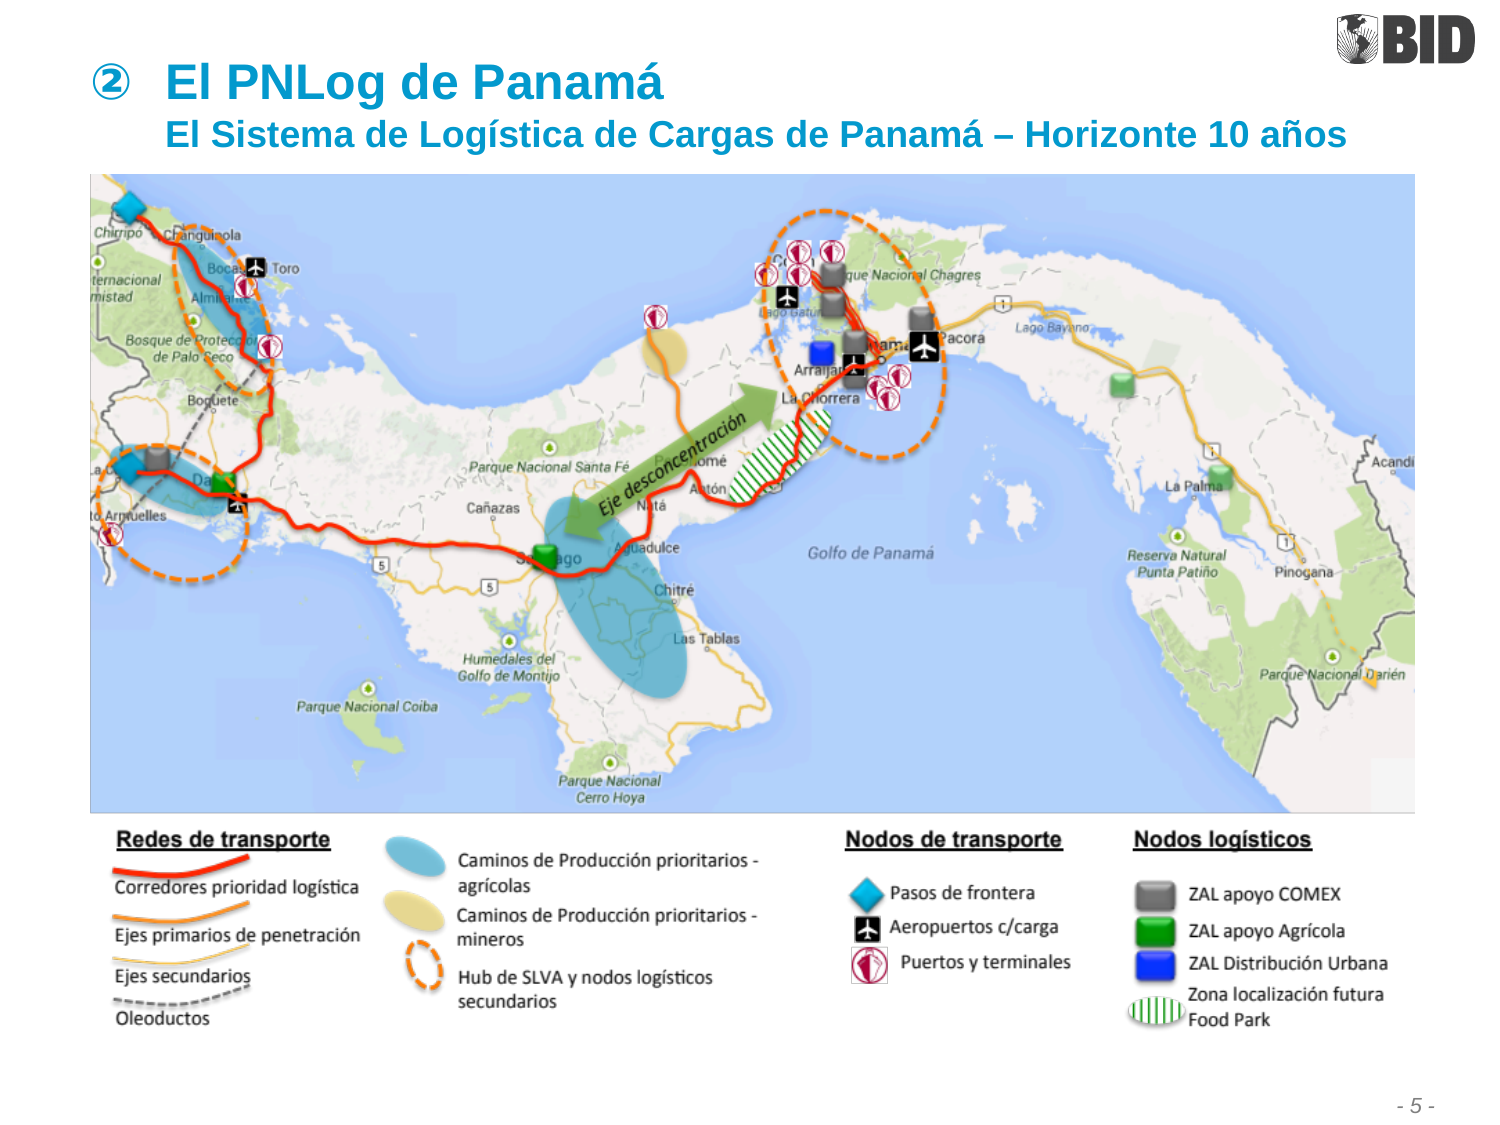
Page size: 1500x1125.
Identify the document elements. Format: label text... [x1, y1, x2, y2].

picture [1413, 14, 1475, 64]
title El PNLog de Panamá El Sistema de Logística de Cargas de Panamá – Horizonte 10 años [75, 0, 1413, 205]
picture [89, 174, 1416, 1038]
slide_number - 5 - [1312, 1084, 1451, 1125]
